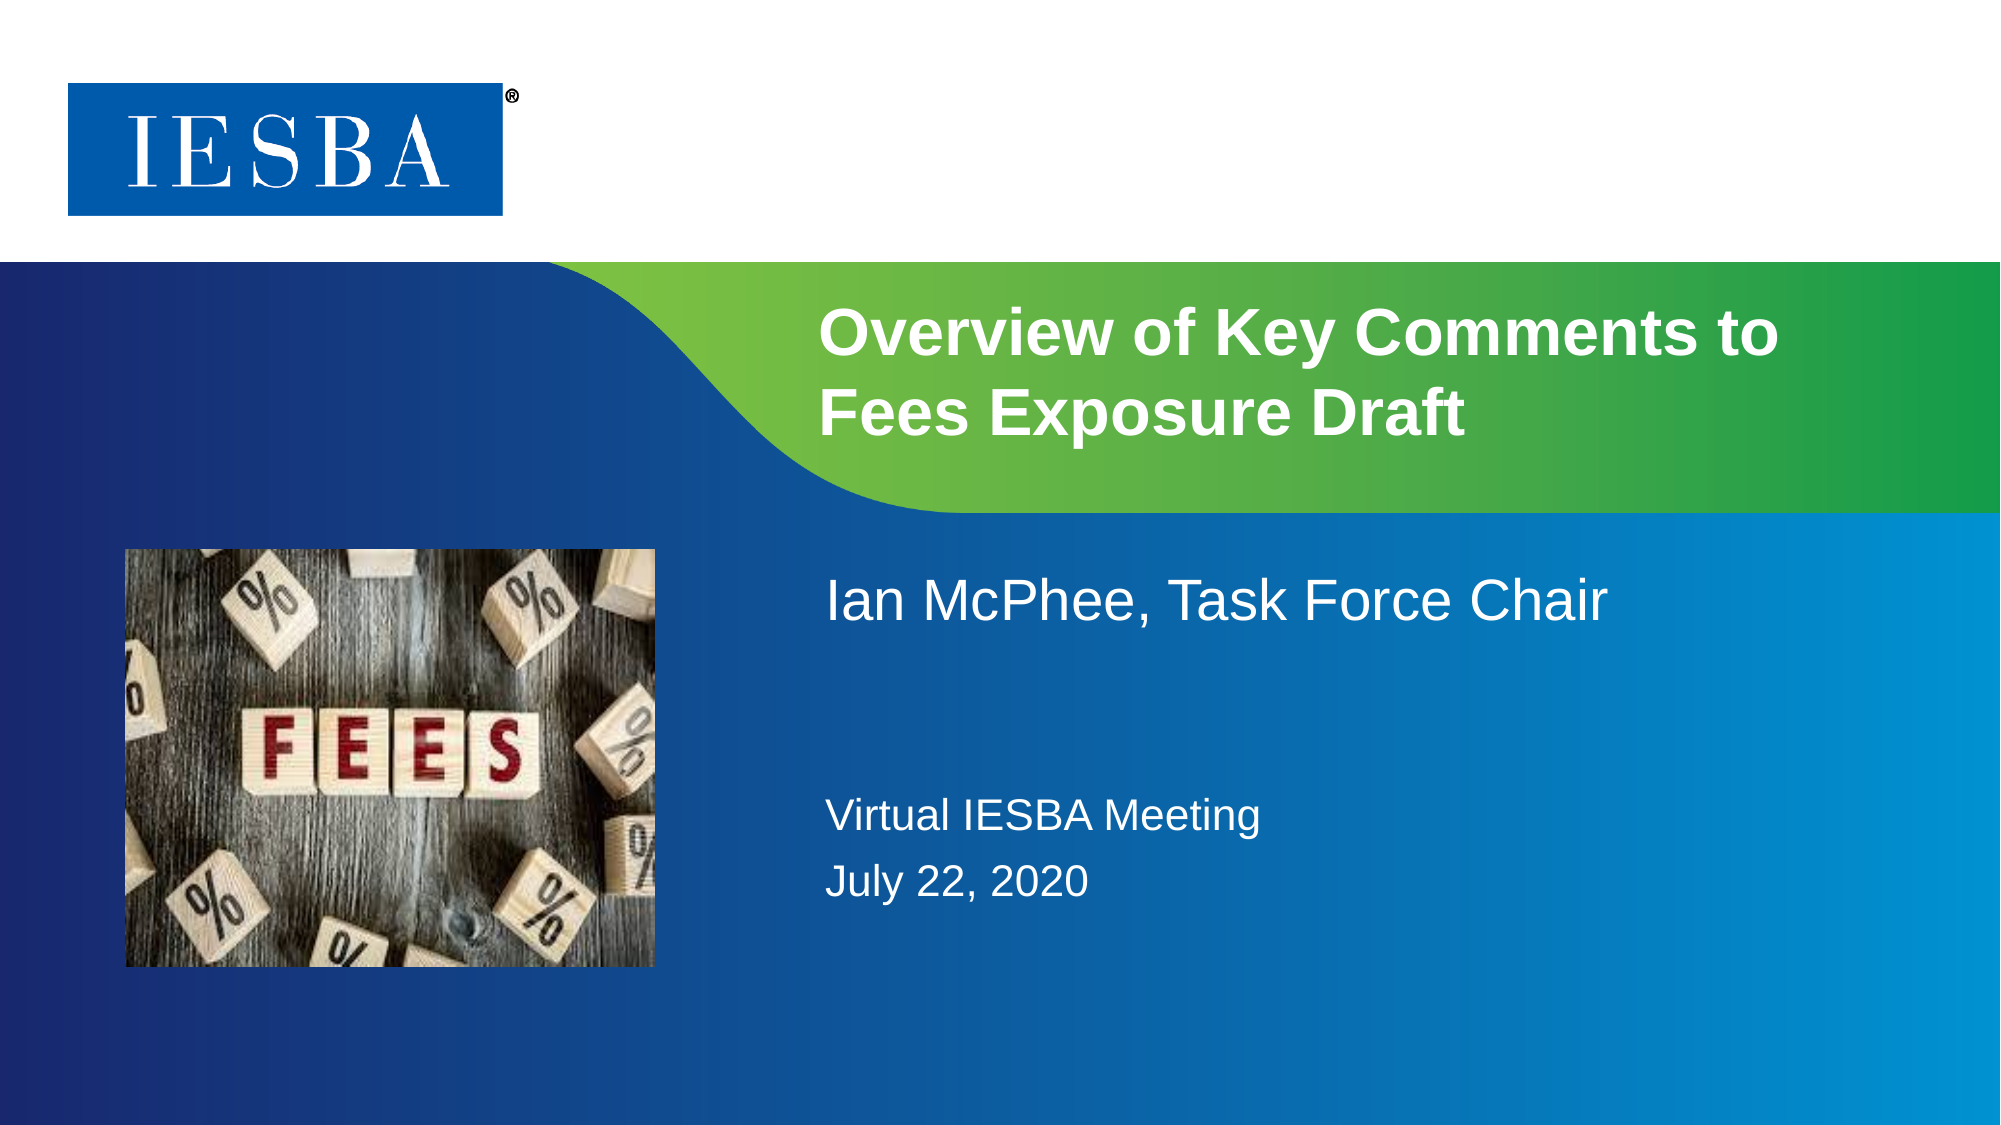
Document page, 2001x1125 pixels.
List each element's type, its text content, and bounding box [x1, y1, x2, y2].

subtitle Ian McPhee, Task Force Chair Virtual IESBA Meeting July 22, 2020 [825, 562, 1900, 675]
picture [124, 549, 655, 968]
picture [549, 262, 2000, 513]
title Overview of Key Comments to Fees Exposure Draft [818, 287, 1944, 450]
picture [68, 83, 519, 216]
